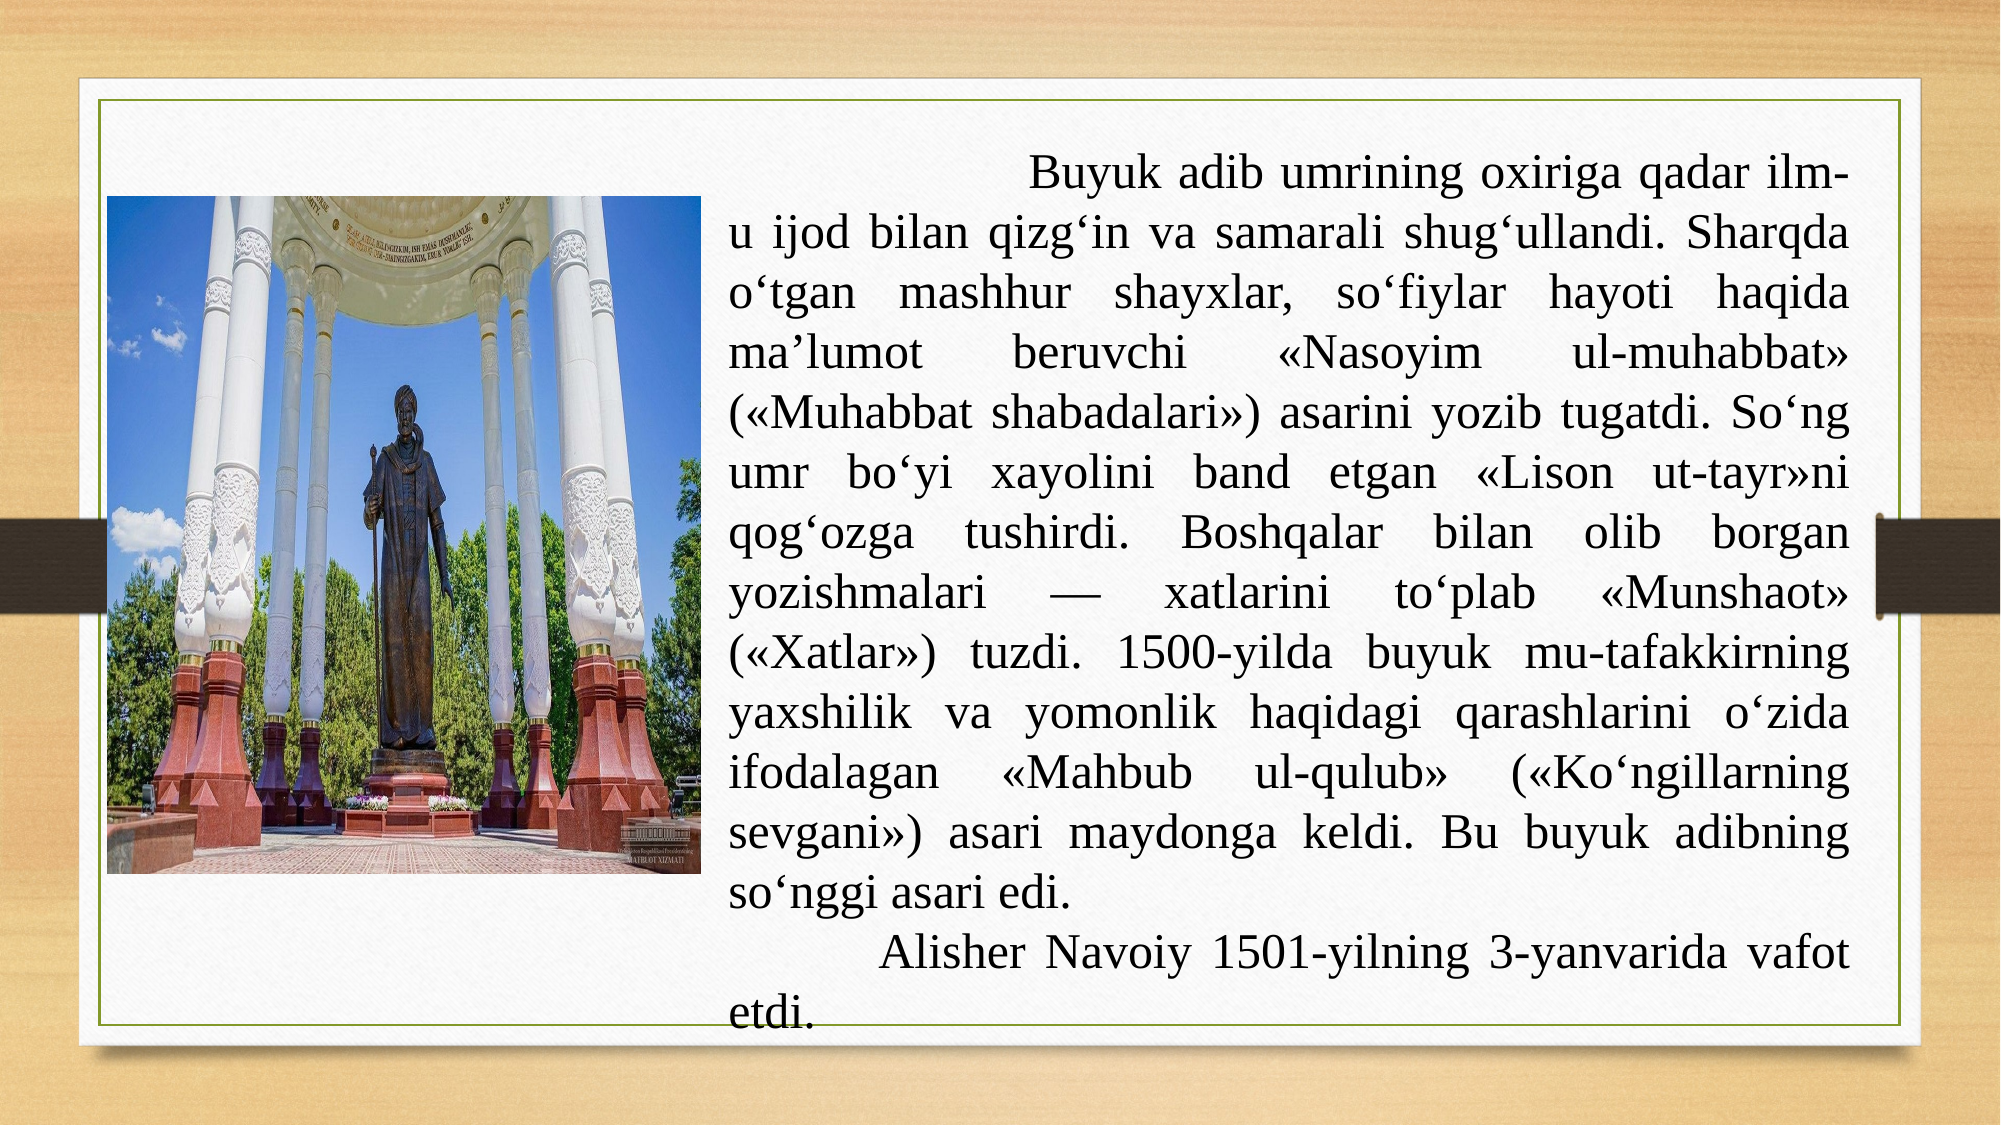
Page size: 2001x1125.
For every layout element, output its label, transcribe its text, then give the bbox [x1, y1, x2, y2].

text_box Buyuk adib umrining oxiriga qadar ilm-u ijod bilan qizg‘in va samarali shug‘ullandi. Sharqda o‘tgan mashhur shayxlar, so‘fiylar hayoti haqida ma’lumot beruvchi «Nasoyim ul-muhabbat» («Muhabbat shabadalari») asarini yozib tugatdi. So‘ng umr bo‘yi xayolini band etgan «Lison ut-tayr»ni qog‘ozga tushirdi. Boshqalar bilan olib borgan yozishmalari — xatlarini to‘plab «Munshaot» («Xatlar») tuzdi. 1500-yilda buyuk mu-tafakkirning yaxshilik va yomonlik haqidagi qarashlarini o‘zida ifodalagan «Mahbub ul-qulub» («Ko‘ngillarning sevgani») asari maydonga keldi. Bu buyuk adibning so‘nggi asari edi. Alisher Navoiy 1501-yilning 3-yanvarida vafot etdi. [713, 131, 1866, 1125]
picture [0, 0, 2001, 1125]
